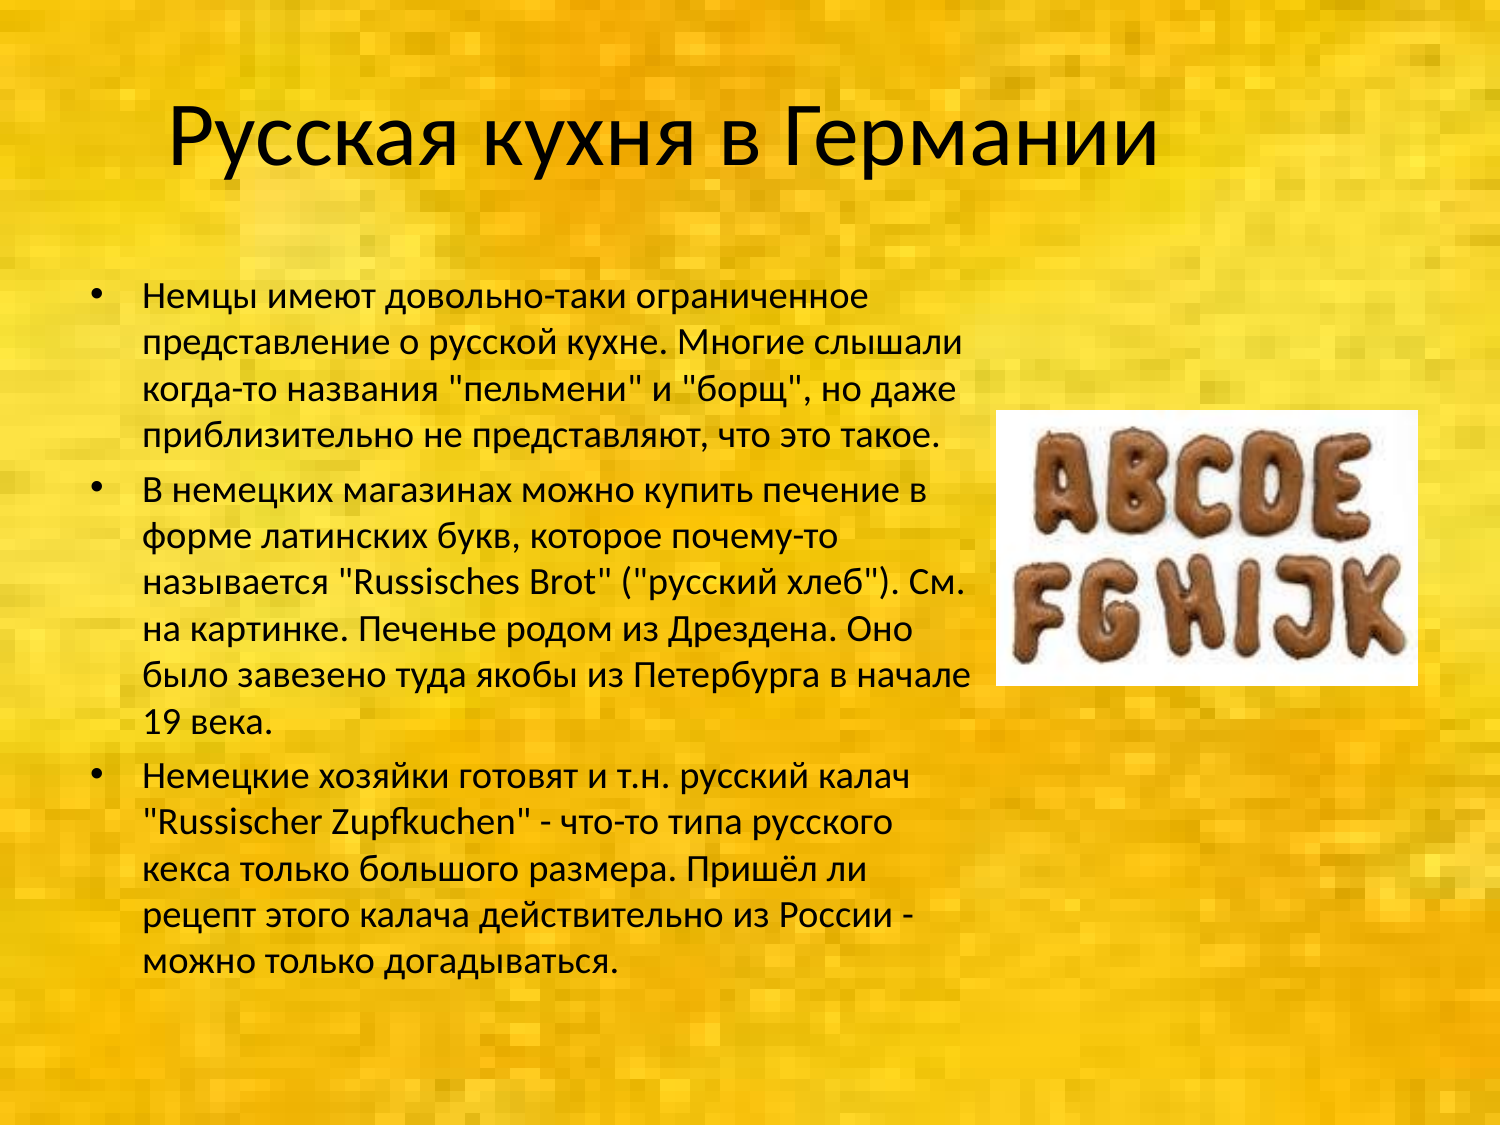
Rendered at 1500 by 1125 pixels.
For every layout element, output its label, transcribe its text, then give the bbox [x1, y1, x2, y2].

picture [0, 0, 1500, 1125]
title Русская кухня в Германии [0, 35, 1350, 223]
list Немцы имеют довольно-таки ограниченное представление о русской кухне. Многие слышали когда-то названия "пельмени" и "борщ", но даже приблизительно не представляют, что это такое. В немецких магазинах можно купить печение в форме латинских букв, которое почему-то называется "Russisches Brot" ("русский хлеб"). См. на картинке. Печенье родом из Дрездена. Оно было завезено туда якобы из Петербурга в начале 19 века. Немецкие хозяйки готовят и т.н. русский калач "Russischer Zupfkuchen" - что-то типа русского кекса только большого размера. Пришёл ли рецепт этого калача действительно из России - можно только догадываться. [75, 262, 997, 997]
